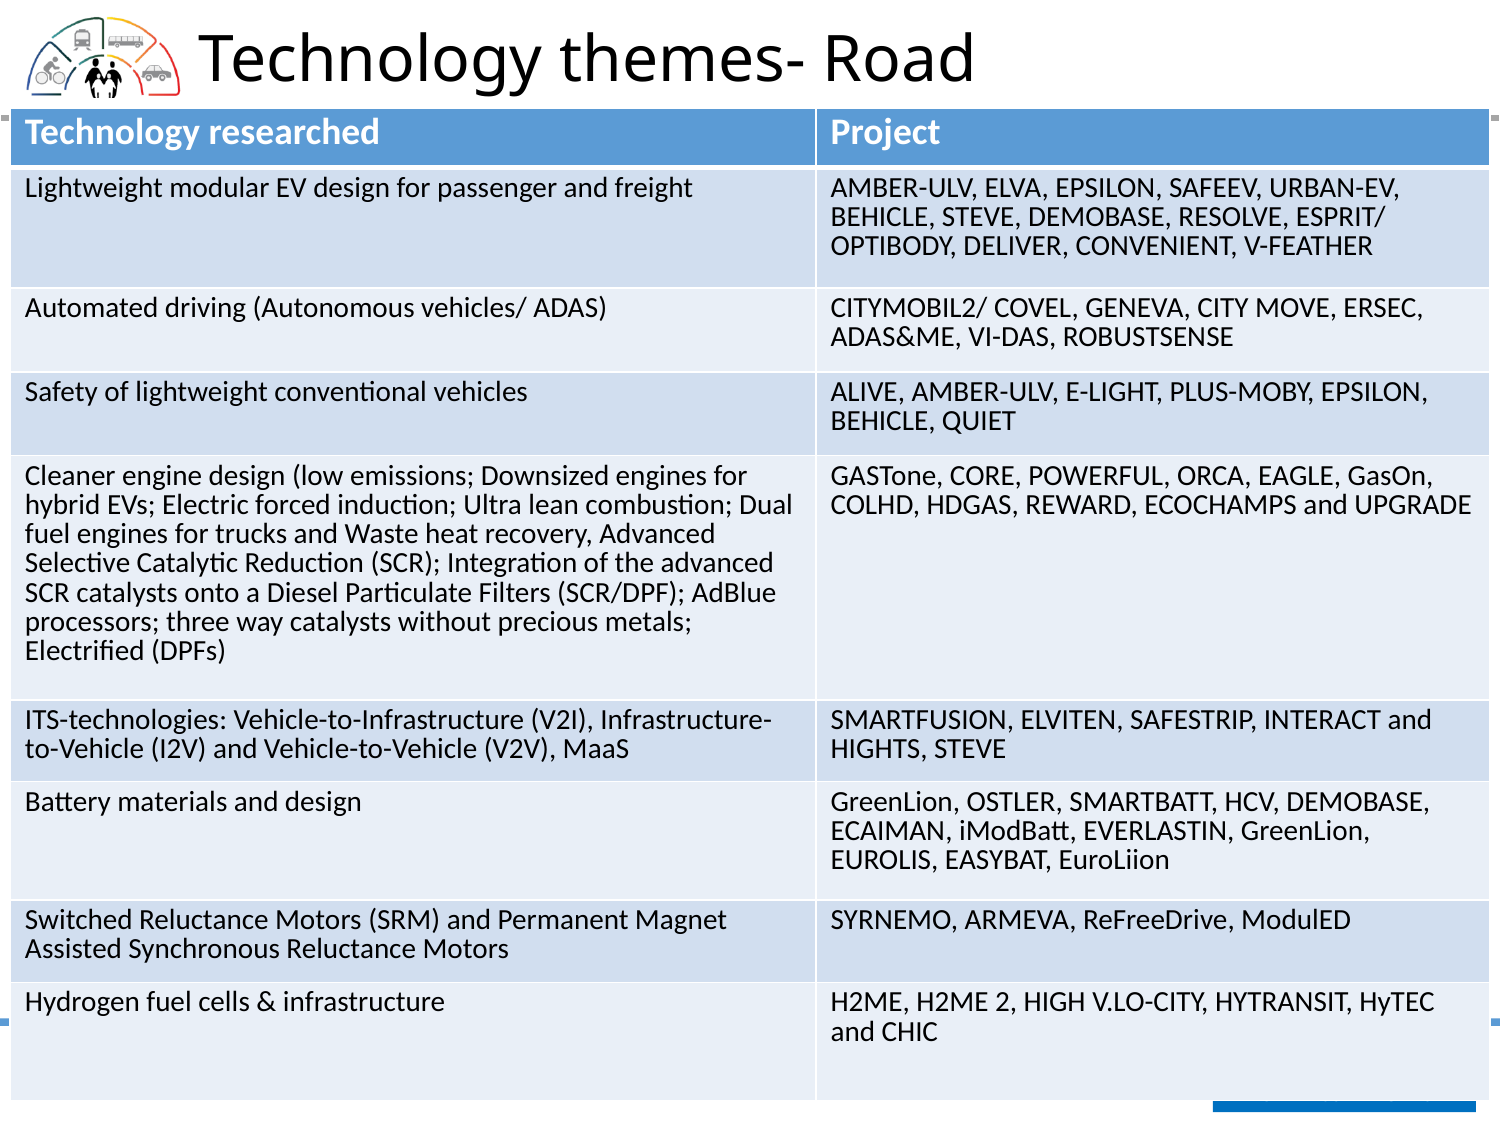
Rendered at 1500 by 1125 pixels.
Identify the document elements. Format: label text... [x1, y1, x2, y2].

table_cell GASTone, CORE, POWERFUL, ORCA, EAGLE, GasOn, COLHD, HDGAS, REWARD, ECOCHAMPS and UPGRADE [817, 456, 1489, 699]
table_cell Switched Reluctance Motors (SRM) and Permanent Magnet Assisted Synchronous Reluctance Motors [11, 901, 815, 982]
table_cell ITS-technologies: Vehicle-to-Infrastructure (V2I), Infrastructure-to-Vehicle (I2V) and Vehicle-to-Vehicle (V2V), MaaS [11, 701, 815, 781]
table_cell CITYMOBIL2/ COVEL, GENEVA, CITY MOVE, ERSEC, ADAS&ME, VI-DAS, ROBUSTSENSE [817, 289, 1489, 371]
table_cell Hydrogen fuel cells & infrastructure [11, 983, 815, 1100]
table_cell Safety of lightweight conventional vehicles [11, 373, 815, 455]
table_cell Automated driving (Autonomous vehicles/ ADAS) [11, 289, 815, 371]
table_cell Lightweight modular EV design for passenger and freight [11, 170, 815, 287]
table_header Technology researched [11, 109, 815, 165]
title Technology themes- Road [183, 18, 1478, 104]
table_cell Cleaner engine design (low emissions; Downsized engines for hybrid EVs; Electric forced induction; Ultra lean combustion; Dual fuel engines for trucks and Waste heat recovery, Advanced Selective Catalytic Reduction (SCR); Integration of the advanced SCR catalysts onto a Diesel Particulate Filters (SCR/DPF); AdBlue processors; three way catalysts without precious metals; Electrified (DPFs) [11, 456, 815, 699]
table_header Project [817, 109, 1489, 165]
picture [15, 12, 190, 108]
table_cell SMARTFUSION, ELVITEN, SAFESTRIP, INTERACT and HIGHTS, STEVE [817, 701, 1489, 781]
table_cell AMBER-ULV, ELVA, EPSILON, SAFEEV, URBAN-EV, BEHICLE, STEVE, DEMOBASE, RESOLVE, ESPRIT/ OPTIBODY, DELIVER, CONVENIENT, V-FEATHER [817, 170, 1489, 287]
table_cell GreenLion, OSTLER, SMARTBATT, HCV, DEMOBASE, ECAIMAN, iModBatt, EVERLASTIN, GreenLion, EUROLIS, EASYBAT, EuroLiion [817, 782, 1489, 899]
table_cell ALIVE, AMBER-ULV, E-LIGHT, PLUS-MOBY, EPSILON, BEHICLE, QUIET [817, 373, 1489, 455]
table_cell H2ME, H2ME 2, HIGH V.LO-CITY, HYTRANSIT, HyTEC and CHIC [817, 983, 1489, 1100]
table_cell Battery materials and design [11, 782, 815, 899]
table_cell SYRNEMO, ARMEVA, ReFreeDrive, ModulED [817, 901, 1489, 982]
